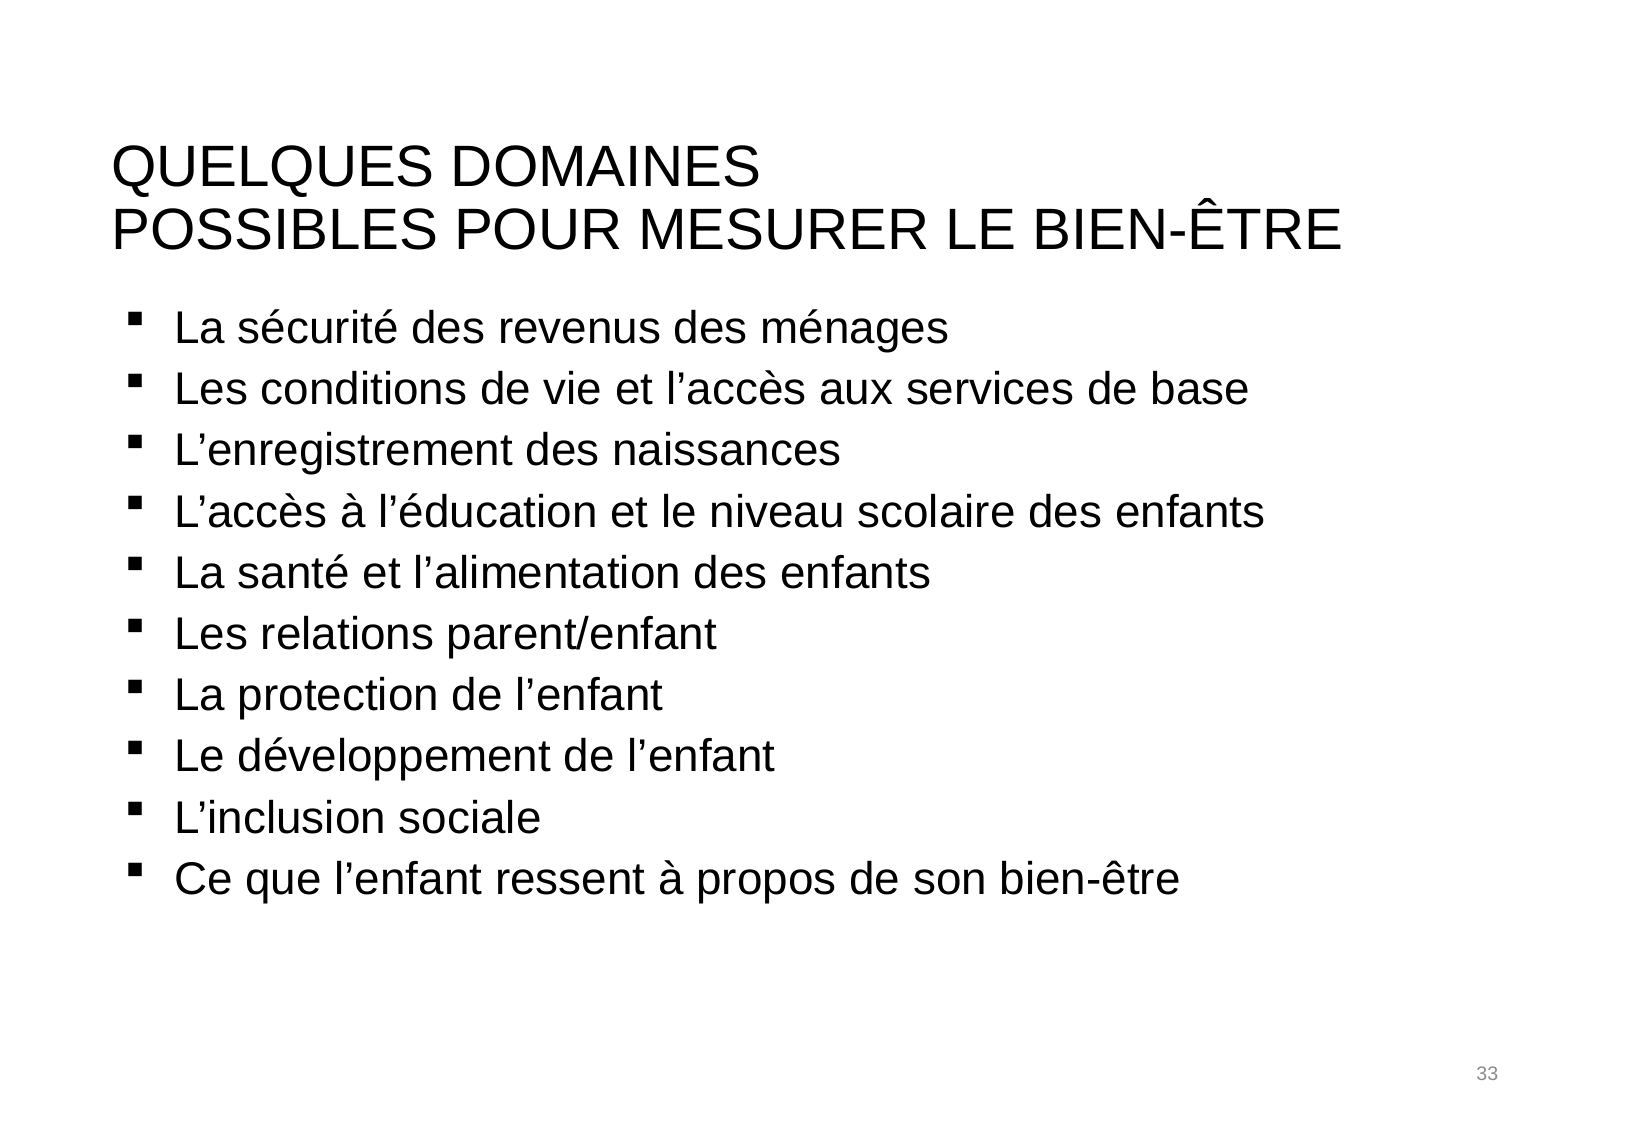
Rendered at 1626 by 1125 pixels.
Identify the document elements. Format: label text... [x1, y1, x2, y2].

list La sécurité des revenus des ménages Les conditions de vie et l’accès aux services de base L’enregistrement des naissances L’accès à l’éducation et le niveau scolaire des enfants La santé et l’alimentation des enfants Les relations parent/enfant La protection de l’enfant Le développement de l’enfant L’inclusion sociale Ce que l’enfant ressent à propos de son bien-être [111, 297, 1514, 1014]
slide_number 33 [1147, 1042, 1514, 1103]
title Quelques domaines possibles pour mesurer le bien-être [111, 59, 1514, 270]
